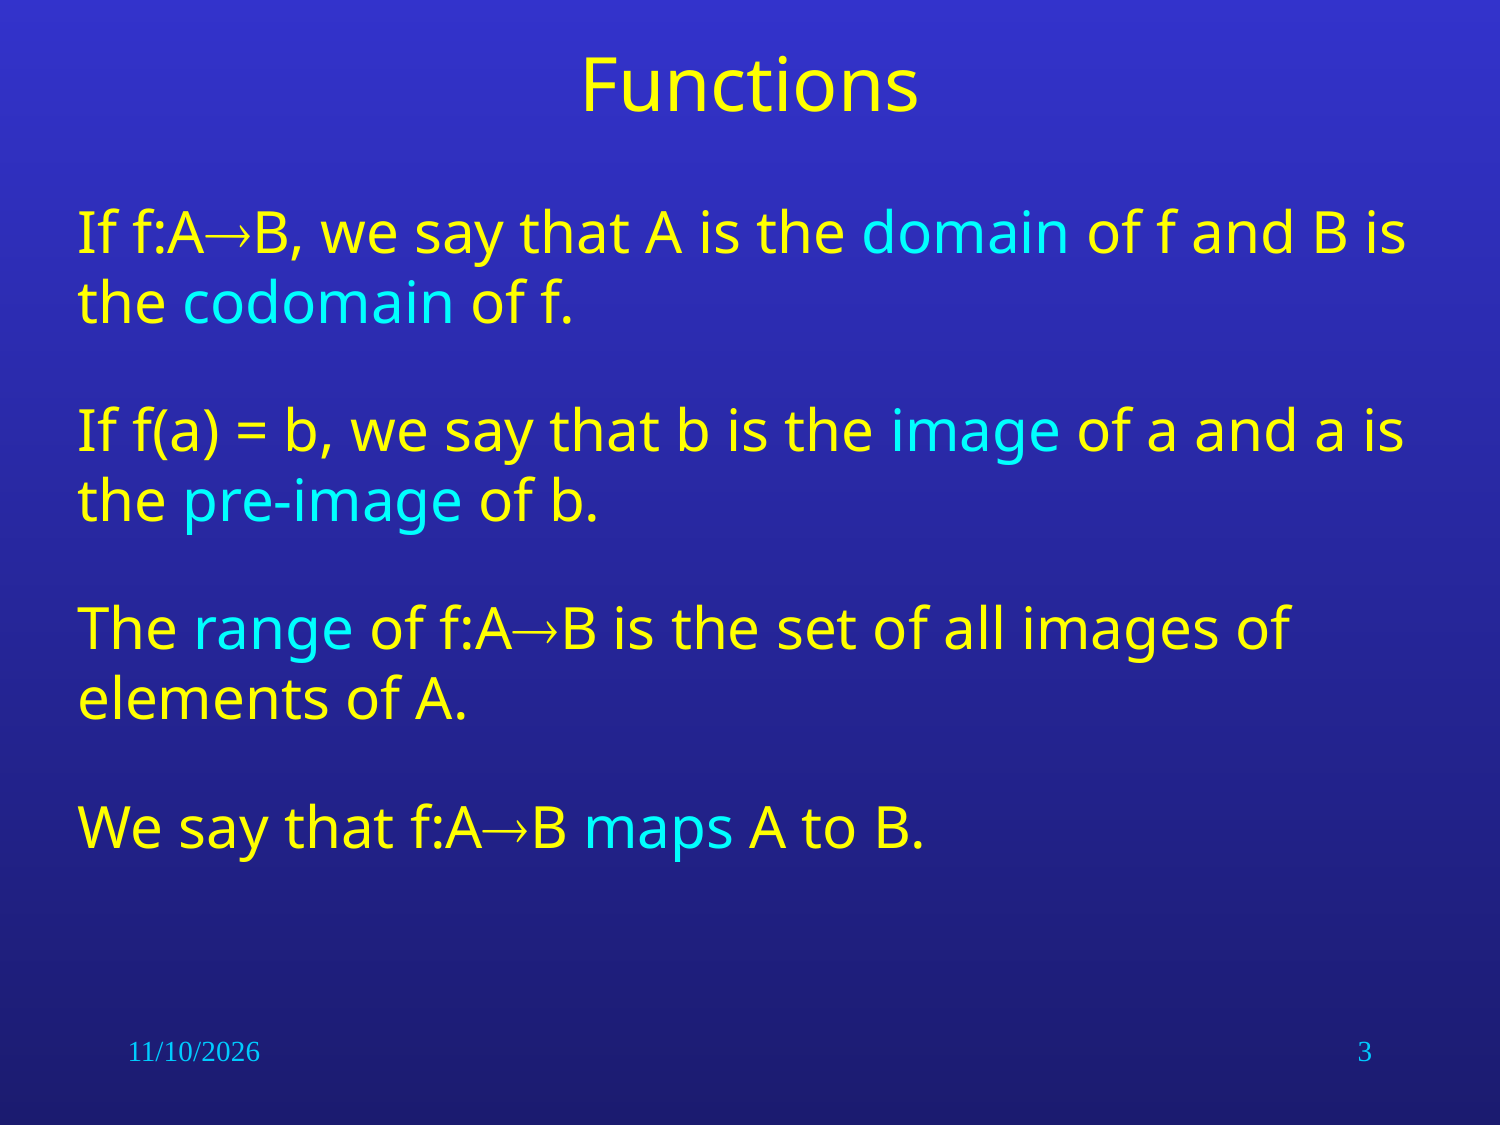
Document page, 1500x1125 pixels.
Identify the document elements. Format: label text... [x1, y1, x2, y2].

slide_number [112, 1025, 425, 1100]
slide_number 3 [1074, 1025, 1388, 1100]
list If f:AB, we say that A is the domain of f and B is the codomain of f. If f(a) = b, we say that b is the image of a and a is the pre-image of b. The range of f:AB is the set of all images of elements of A. We say that f:AB maps A to B. [62, 187, 1475, 938]
title Functions [112, 24, 1388, 138]
